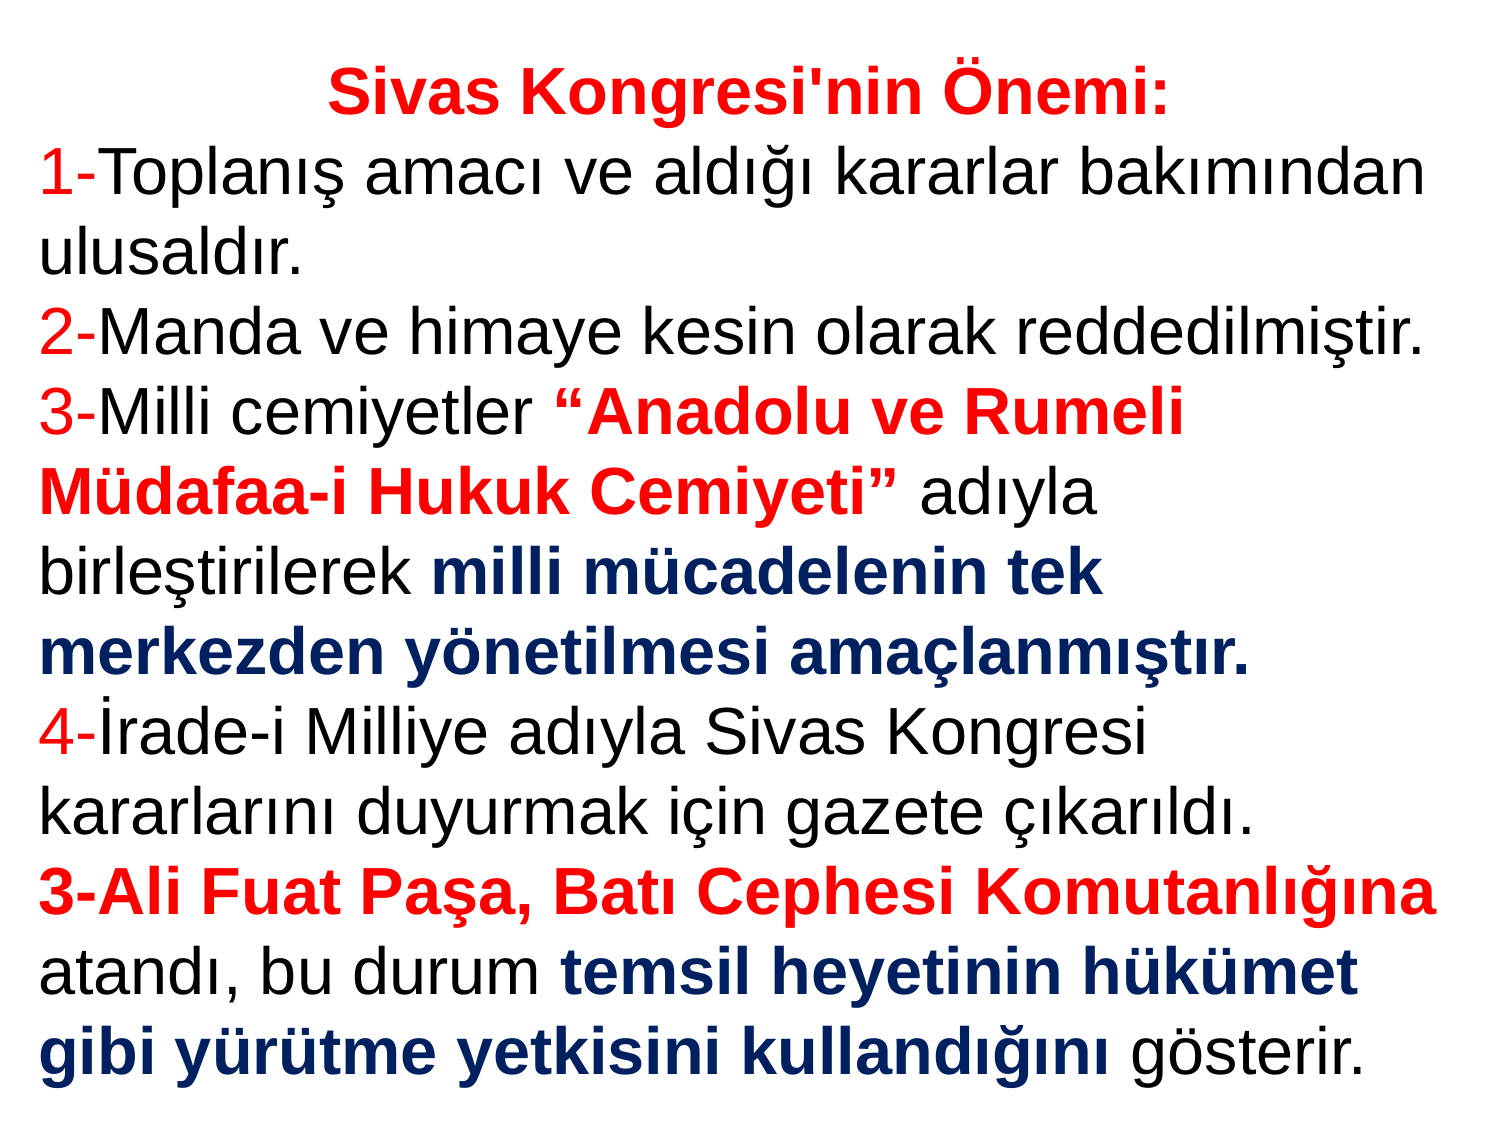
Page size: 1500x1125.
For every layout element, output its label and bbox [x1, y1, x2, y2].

text_box [23, 40, 1477, 1095]
